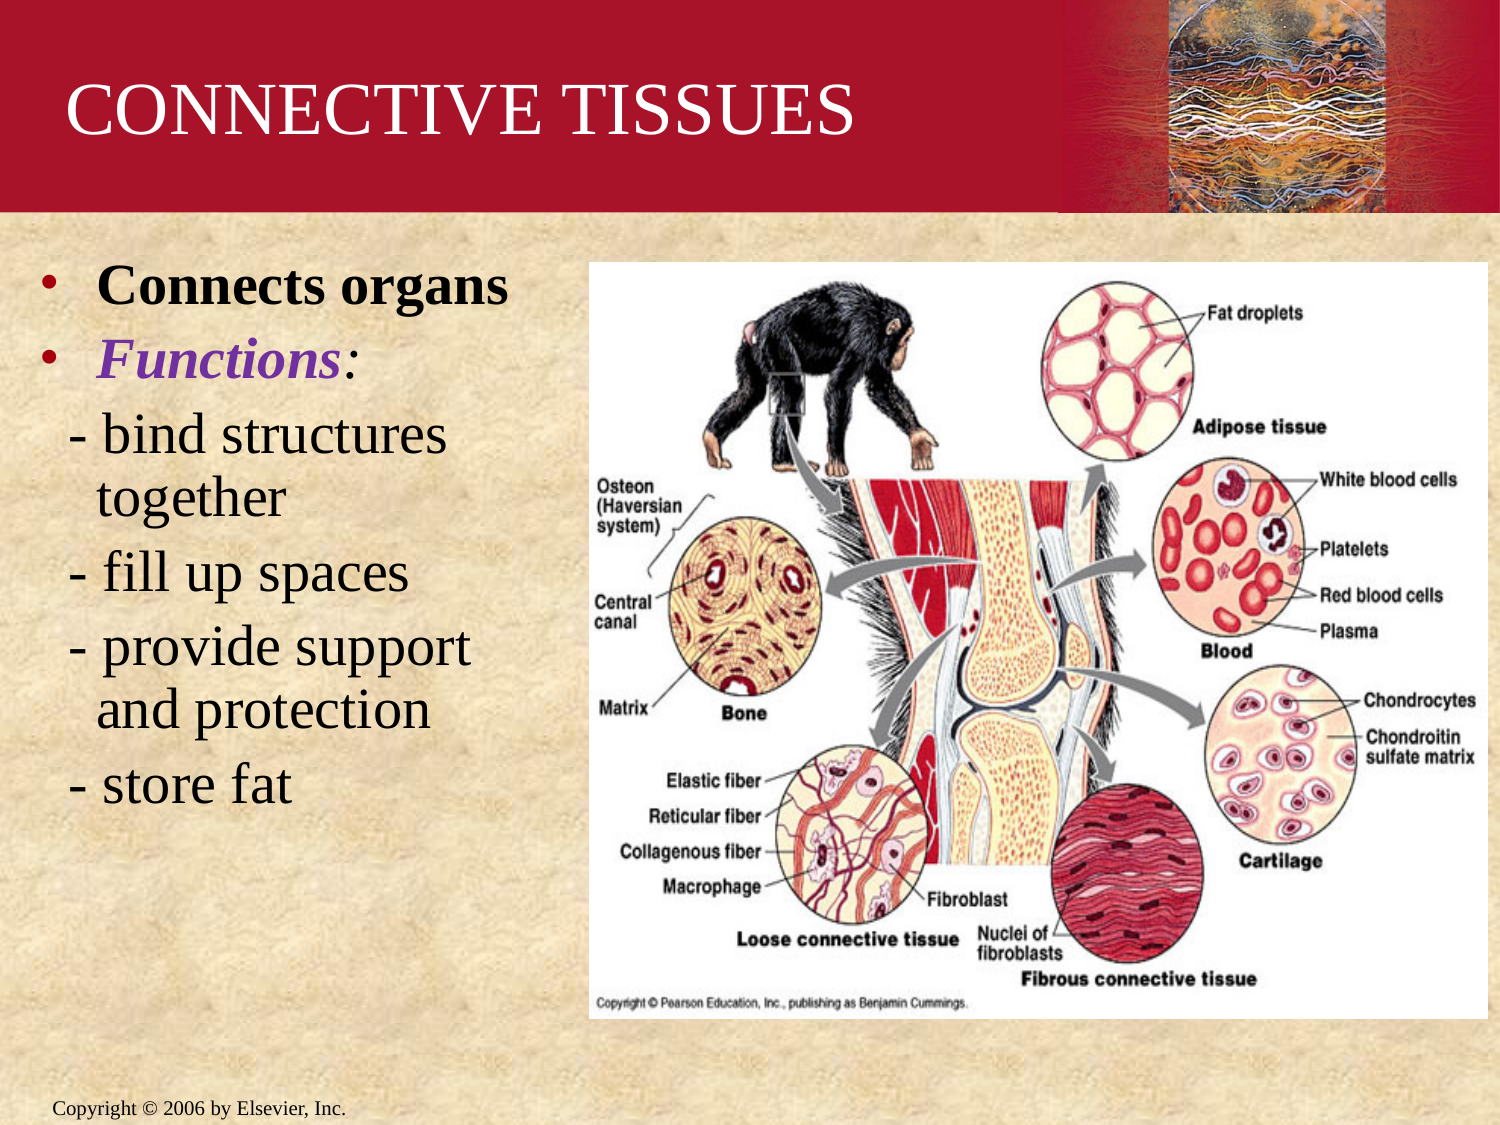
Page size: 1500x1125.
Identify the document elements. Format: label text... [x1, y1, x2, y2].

list Connects organs Functions: - bind structures together - fill up spaces - provide support and protection - store fat [24, 246, 576, 1051]
title CONNECTIVE TISSUES [49, 37, 1401, 172]
picture [0, 0, 1500, 1125]
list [589, 262, 1488, 1019]
